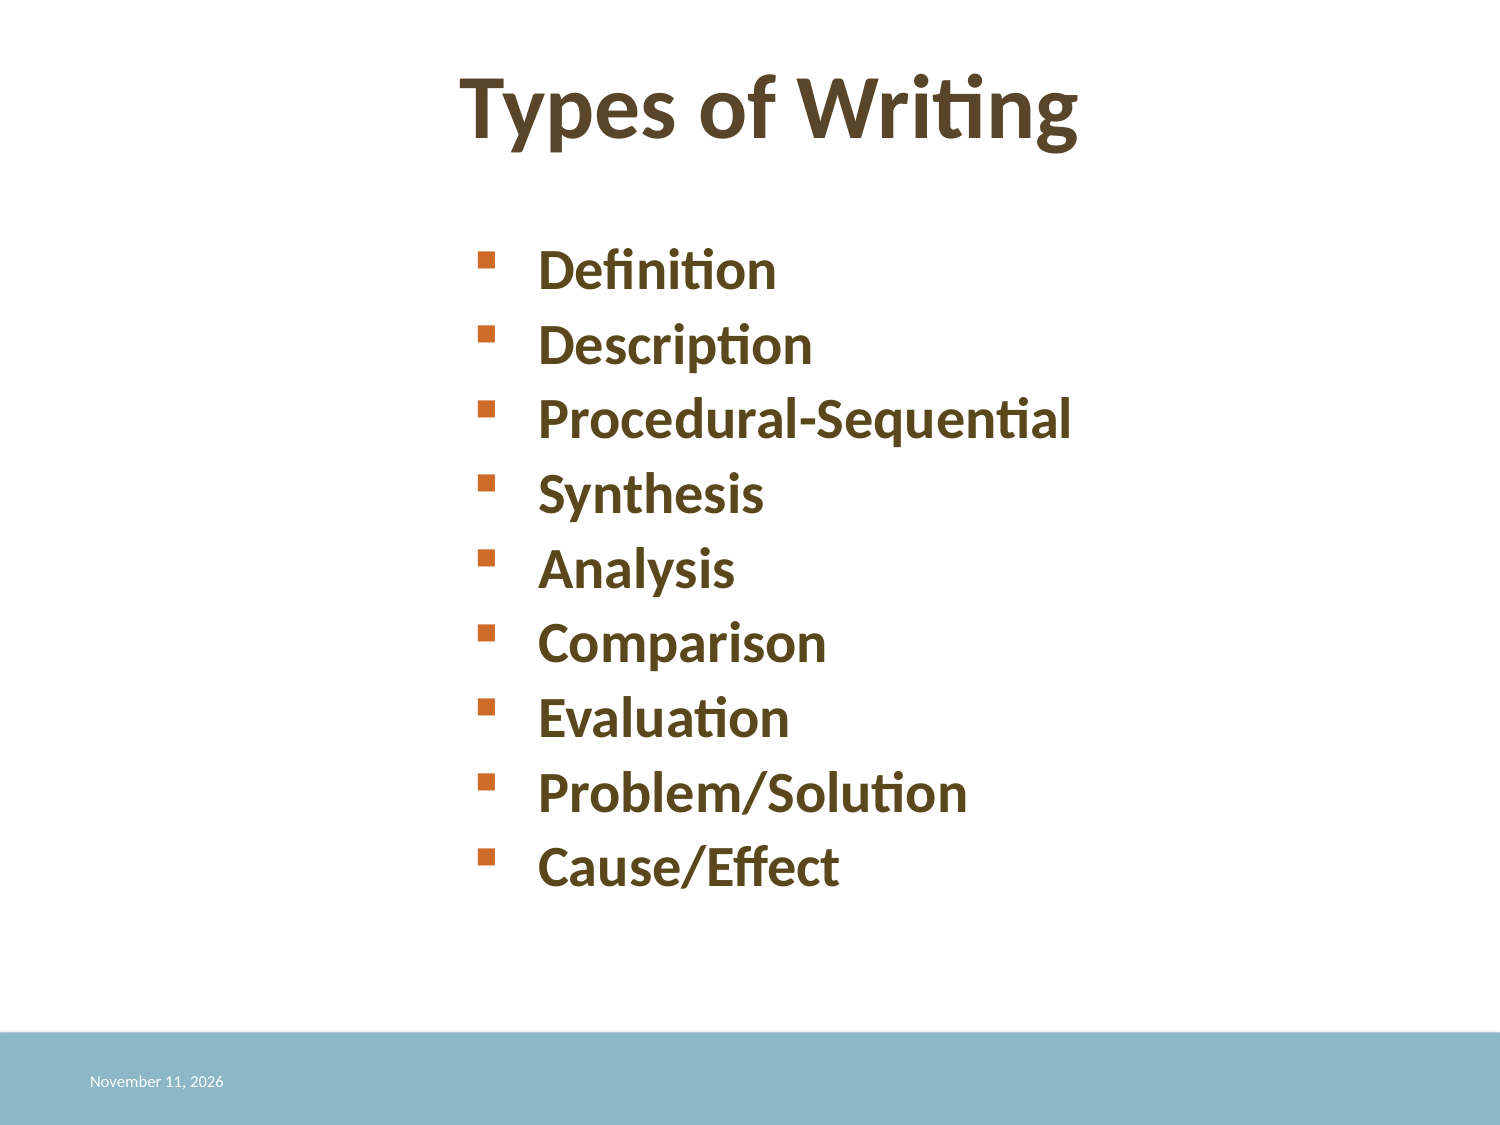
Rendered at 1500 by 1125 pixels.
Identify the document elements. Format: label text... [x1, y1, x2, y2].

text_box Definition Description Procedural-Sequential Synthesis Analysis Comparison Evaluation Problem/Solution Cause/Effect [458, 231, 1143, 1125]
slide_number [75, 1051, 425, 1112]
title Types of Writing [114, 59, 1425, 162]
